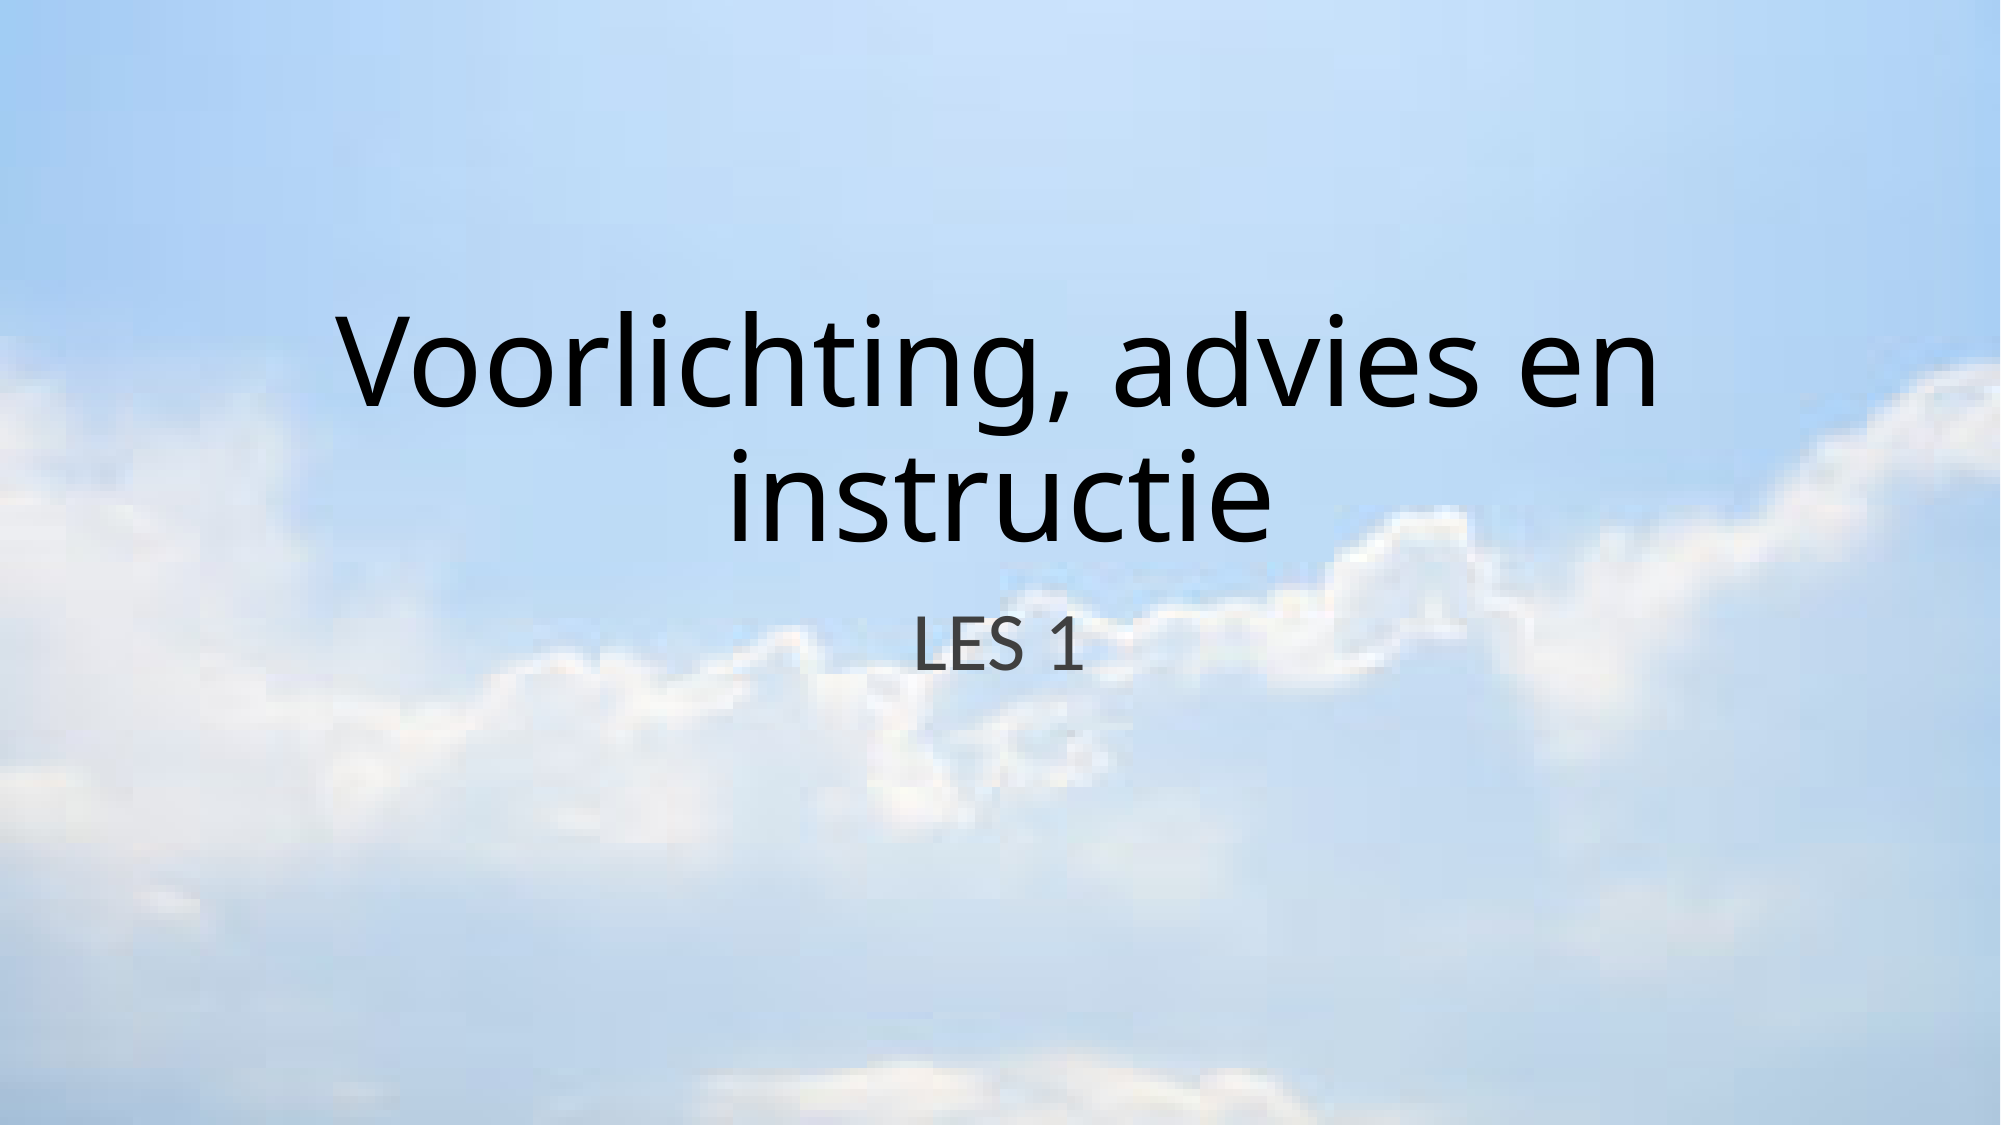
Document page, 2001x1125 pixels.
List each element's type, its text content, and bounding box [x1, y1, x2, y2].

title Voorlichting, advies en instructie [249, 184, 1750, 577]
subtitle LES 1 [249, 590, 1750, 863]
picture [0, 0, 2001, 1125]
